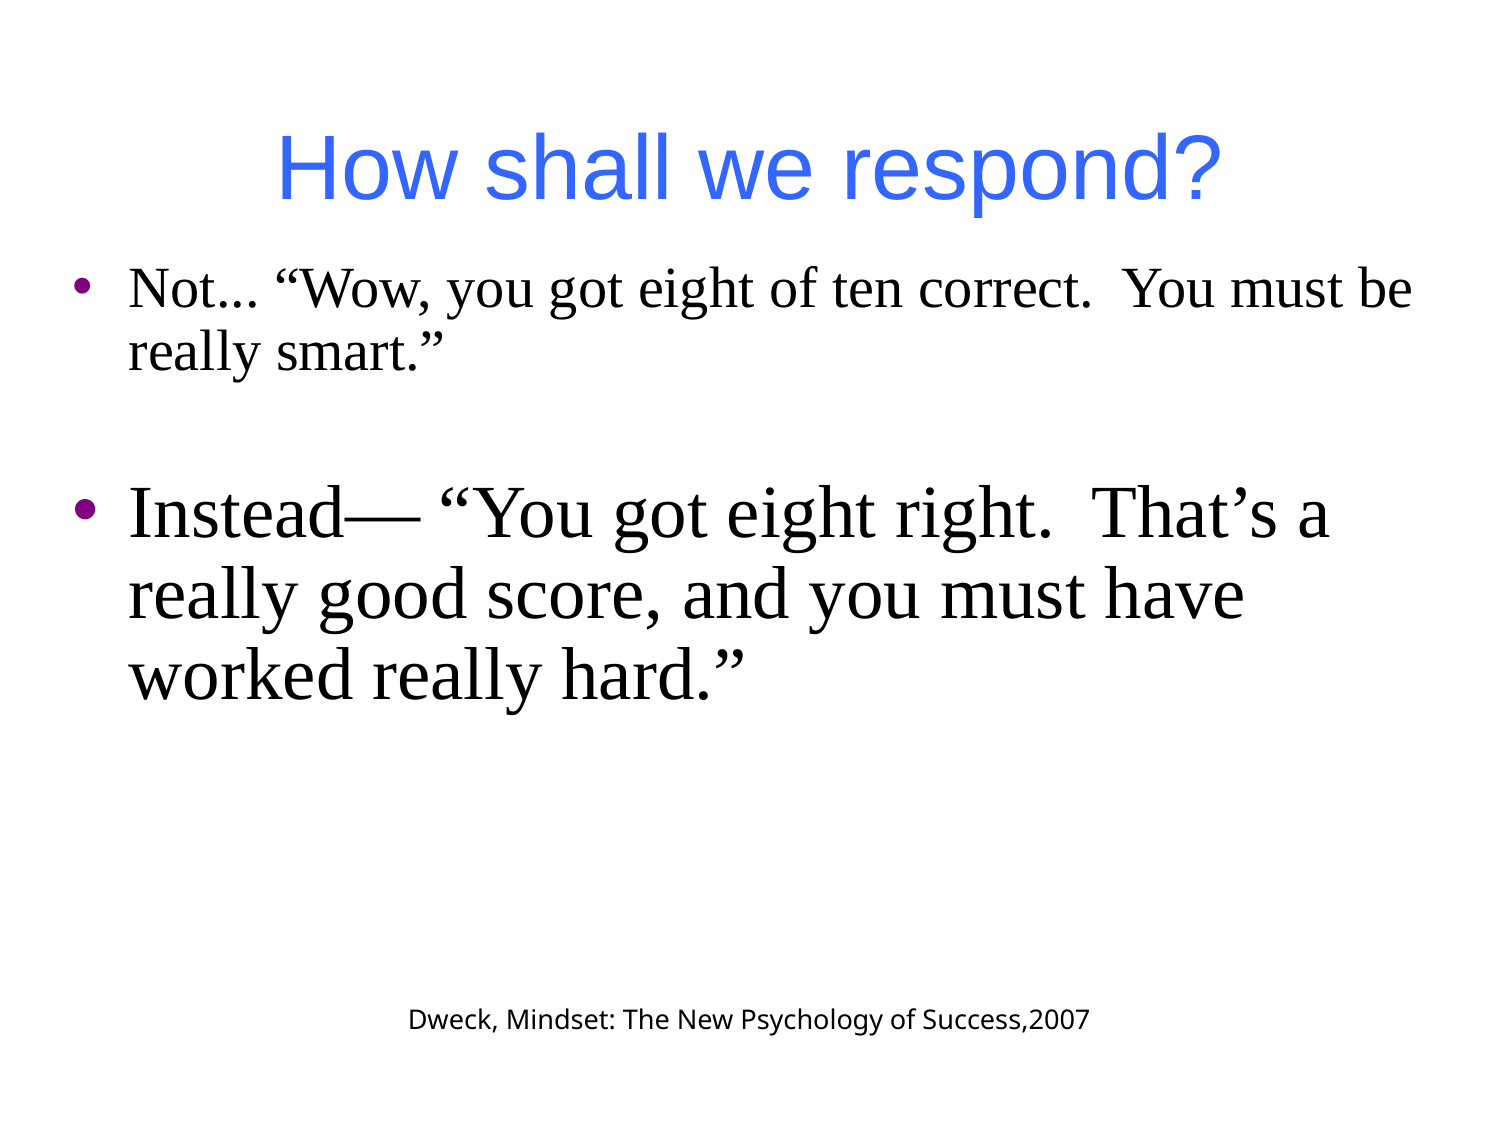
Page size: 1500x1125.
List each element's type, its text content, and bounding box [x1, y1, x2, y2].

list Not... “Wow, you got eight of ten correct. You must be really smart.” Instead— “You got eight right. That’s a really good score, and you must have worked really hard.” [57, 249, 1500, 925]
title How shall we respond? [112, 99, 1388, 249]
text_box Dweck, Mindset: The New Psychology of Success,2007 [408, 1002, 1091, 1036]
